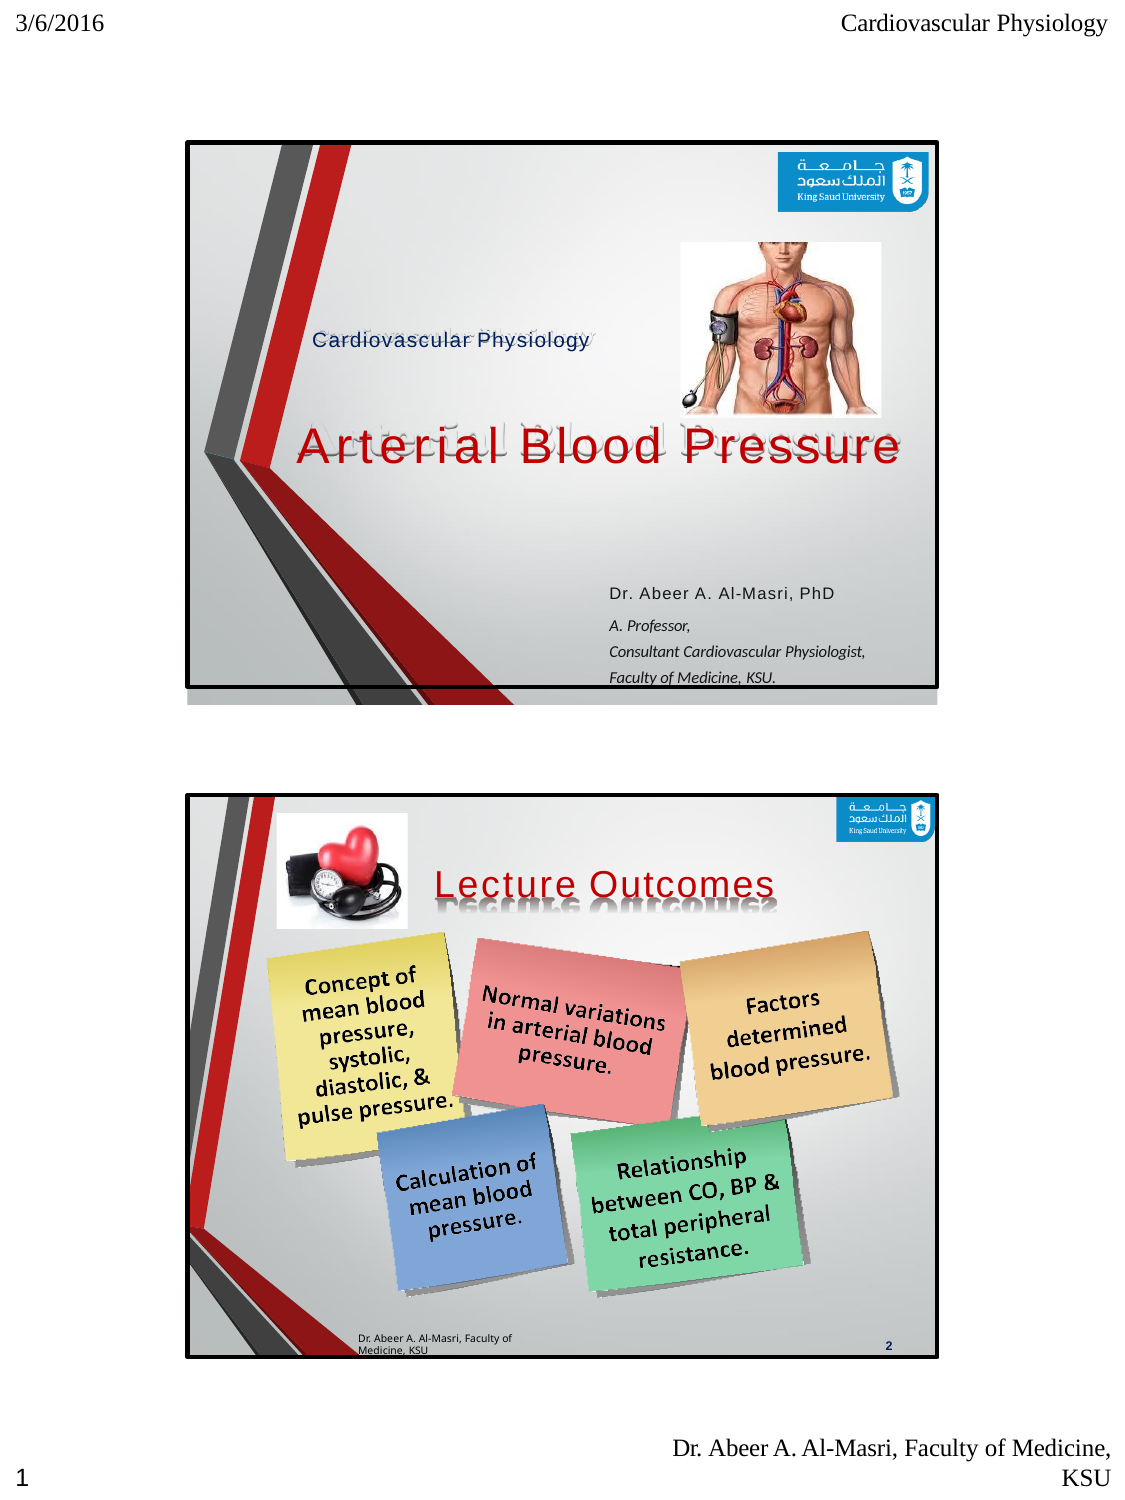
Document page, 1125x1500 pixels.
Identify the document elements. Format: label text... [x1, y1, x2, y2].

text_box [187, 687, 355, 705]
text_box [352, 687, 423, 705]
text_box [777, 152, 929, 212]
footer Dr. Abeer A. Al-Masri, Faculty of Medicine, KSU [663, 1434, 1113, 1500]
text_box Cardiovascular Physiology Arterial Blood Pressure Dr. Abeer A. Al-Masri, PhD A. Professor, Consultant Cardiovascular Physiologist, Faculty of Medicine, KSU. [187, 142, 938, 687]
text_box [410, 687, 427, 705]
text_box Cardiovascular Physiology [838, 6, 1113, 37]
text_box [345, 687, 362, 705]
text_box [414, 687, 434, 705]
text_box [680, 242, 882, 418]
text_box [497, 687, 938, 705]
slide_number 1 [13, 1464, 48, 1500]
text_box [420, 687, 514, 705]
text_box 3/6/2016 [13, 6, 107, 37]
text_box [187, 794, 938, 1358]
